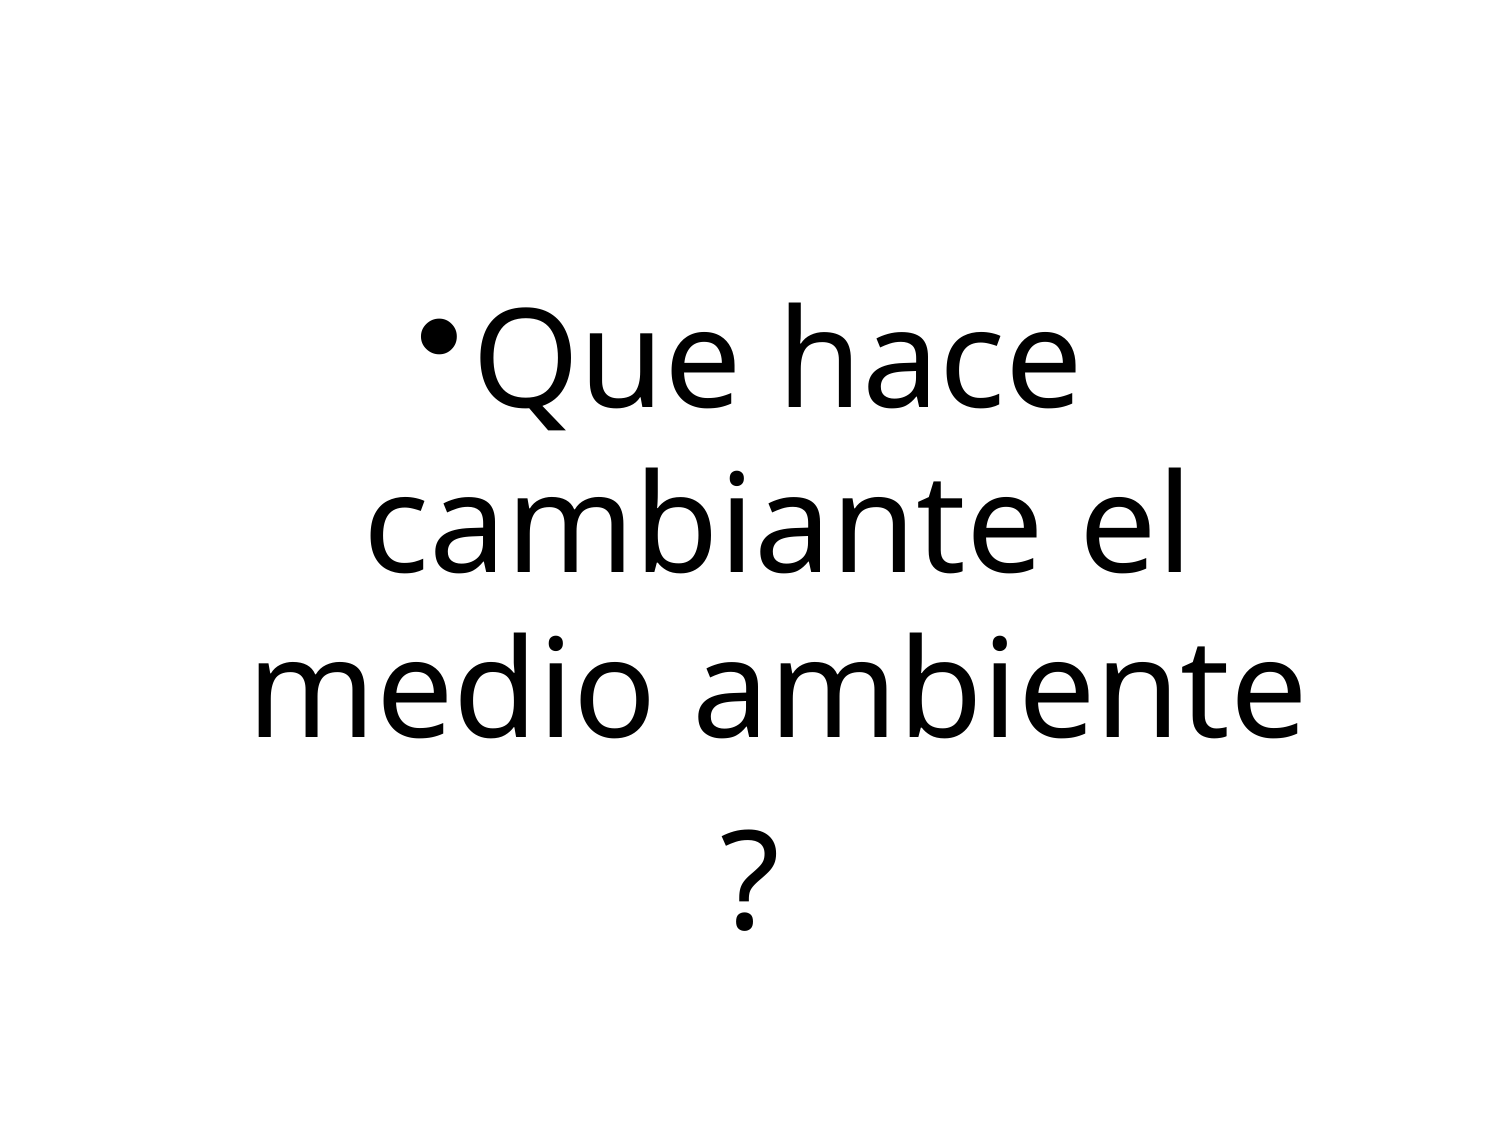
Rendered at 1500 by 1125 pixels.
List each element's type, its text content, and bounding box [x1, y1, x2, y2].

list Que hace cambiante el medio ambiente ? [74, 262, 1426, 1006]
